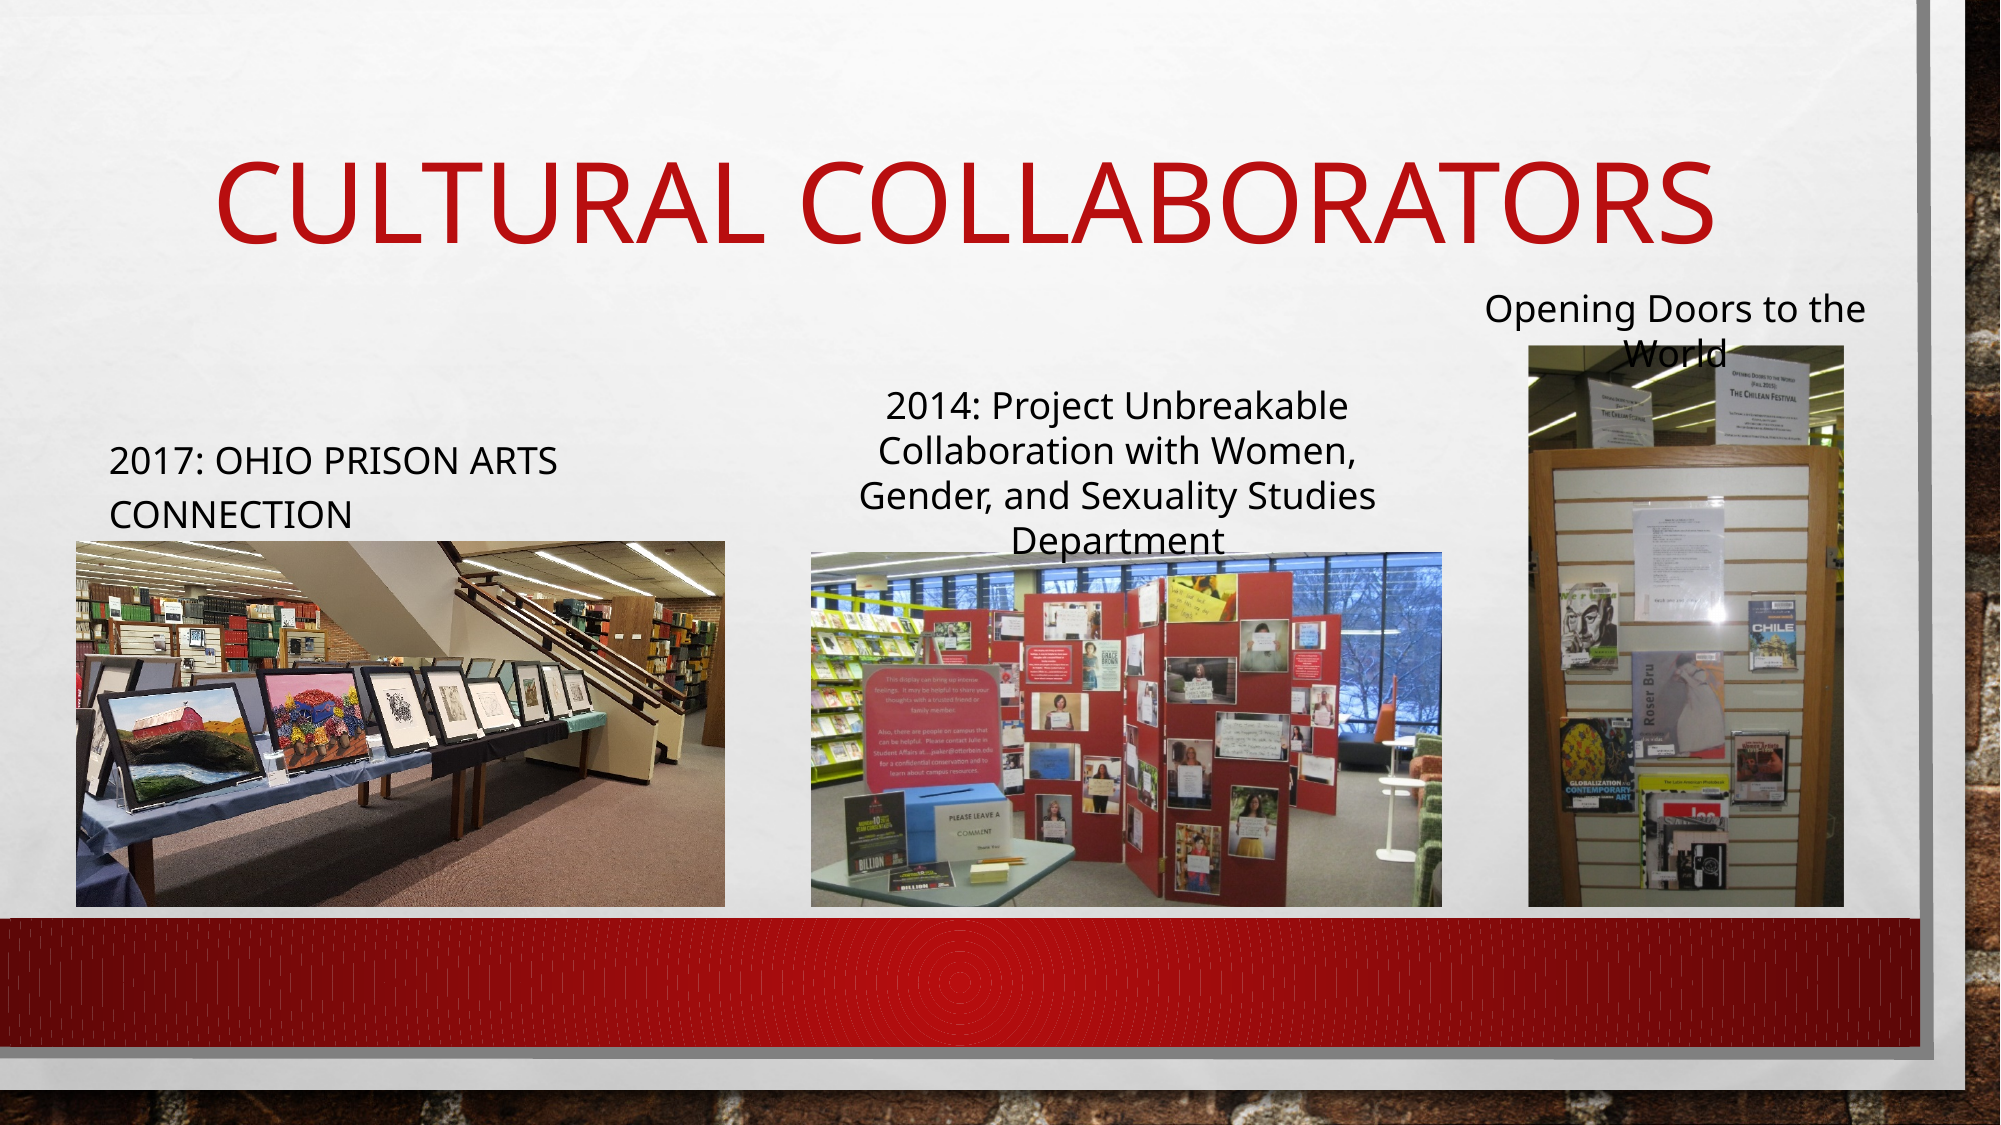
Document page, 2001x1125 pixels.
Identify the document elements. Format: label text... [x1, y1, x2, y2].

picture [0, 0, 2000, 1125]
text_box Opening Doors to the World [1441, 277, 1910, 383]
picture [75, 541, 726, 907]
title Cultural collaborators [112, 112, 1818, 302]
text_box 2014: Project Unbreakable Collaboration with Women, Gender, and Sexuality Studies Department [793, 374, 1442, 570]
list 2017: Ohio Prison Arts Connection [93, 156, 725, 541]
